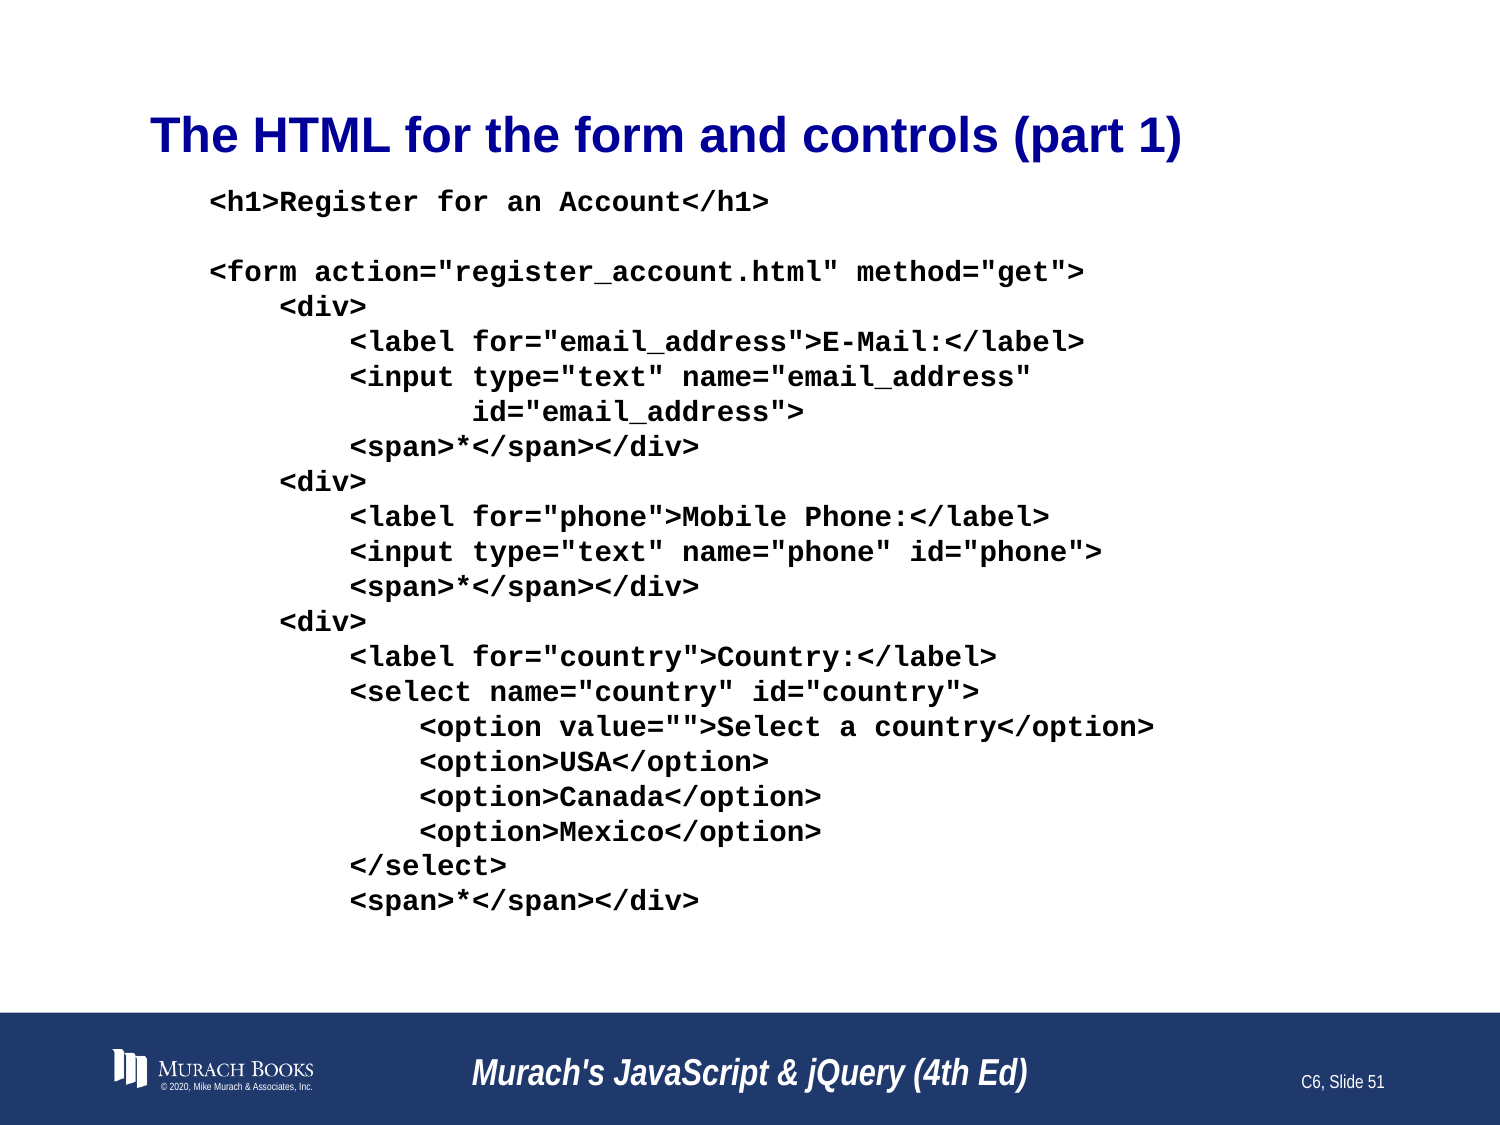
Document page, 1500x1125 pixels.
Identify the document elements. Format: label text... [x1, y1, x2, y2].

slide_number Murach's JavaScript & jQuery (4th Ed) [463, 1025, 1050, 1100]
footer © 2020, Mike Murach & Associates, Inc. [12, 1025, 463, 1100]
list <h1>Register for an Account</h1> <form action="register_account.html" method="get"> <div> <label for="email_address">E-Mail:</label> <input type="text" name="email_address" id="email_address"> <span>*</span></div> <div> <label for="phone">Mobile Phone:</label> <input type="text" name="phone" id="phone"> <span>*</span></div> <div> <label for="country">Country:</label> <select name="country" id="country"> <option value="">Select a country</option> <option>USA</option> <option>Canada</option> <option>Mexico</option> </select> <span>*</span></div> [137, 174, 1350, 975]
slide_number C6, Slide 51 [1087, 1025, 1400, 1100]
title The HTML for the form and controls (part 1) [150, 102, 1350, 164]
